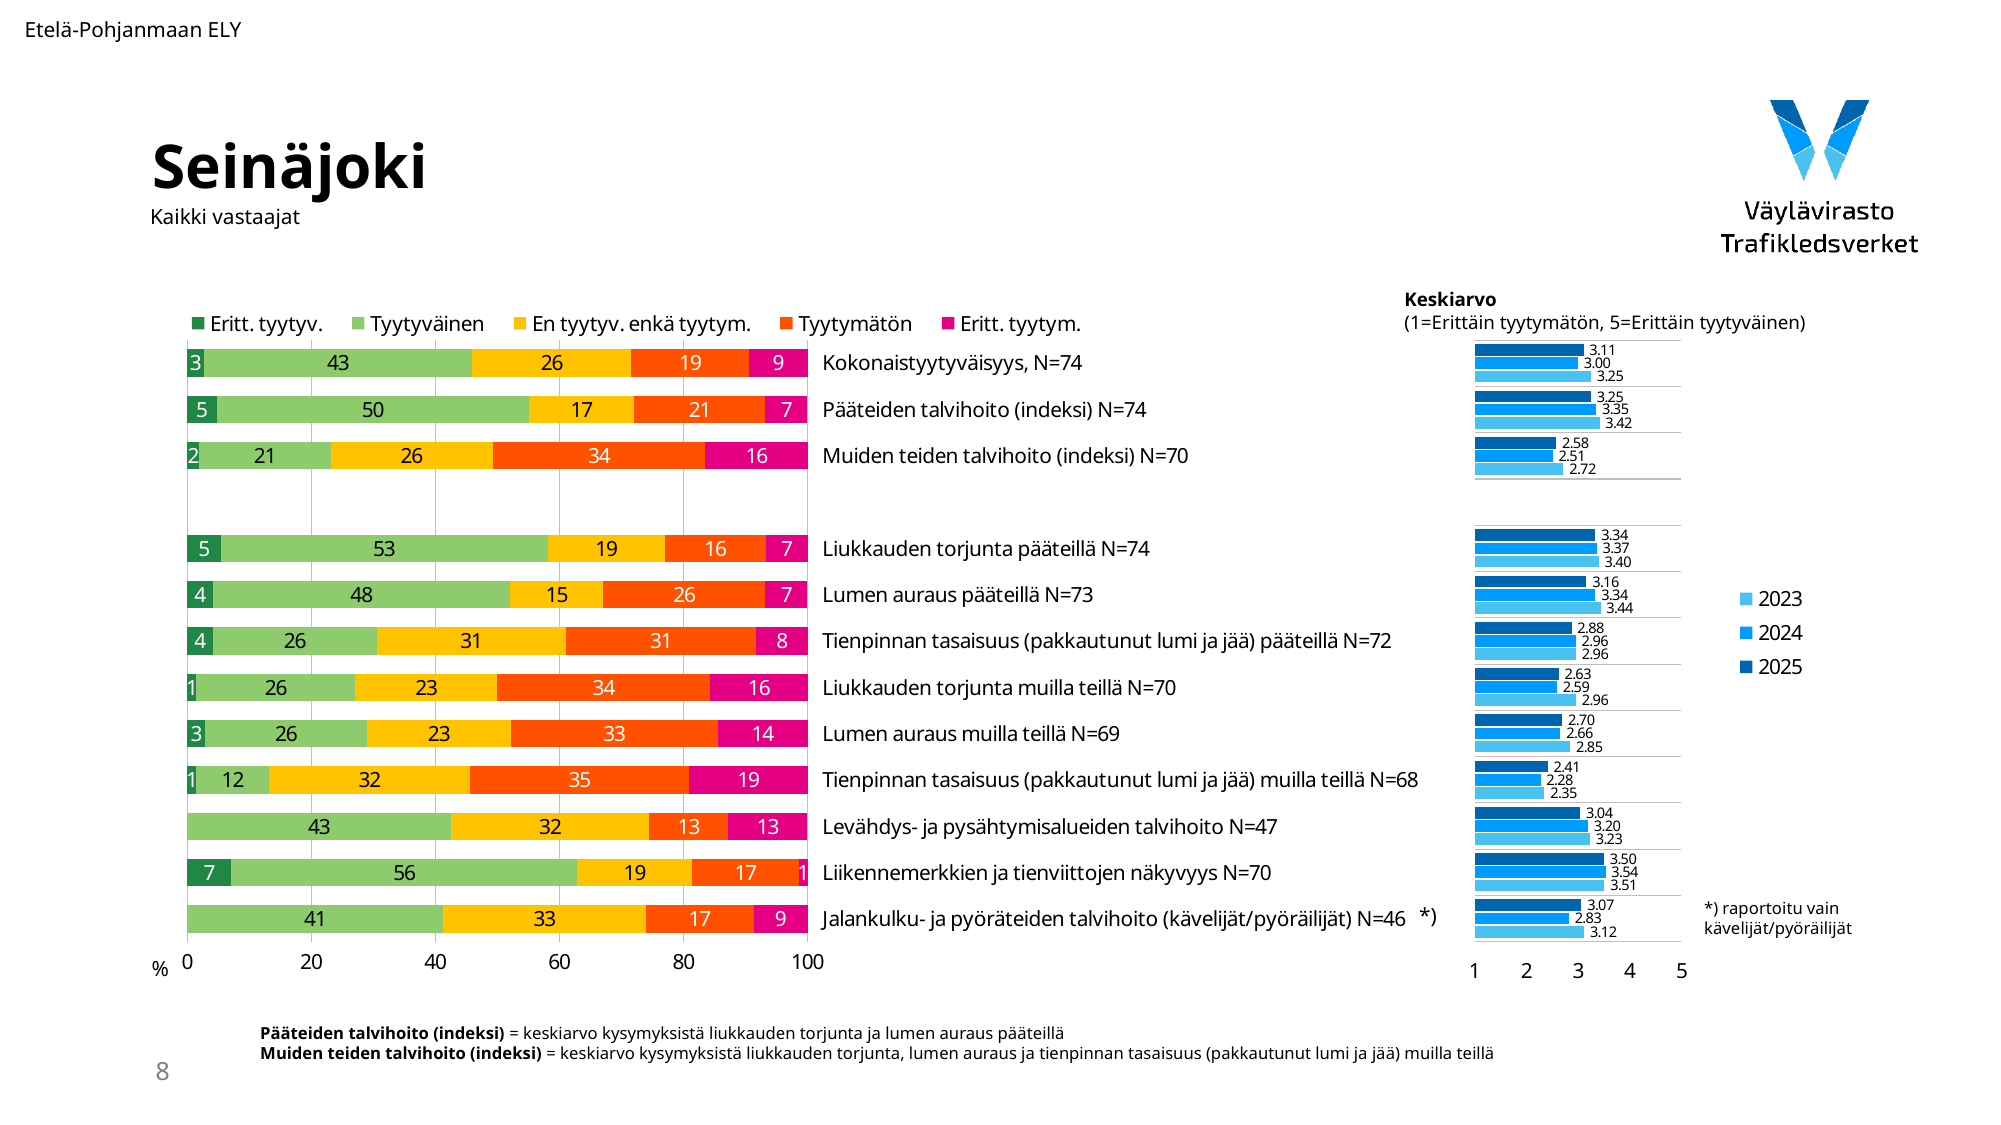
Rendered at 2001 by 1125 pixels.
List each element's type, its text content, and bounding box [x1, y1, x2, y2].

text_box Pääteiden talvihoito (indeksi) = keskiarvo kysymyksistä liukkauden torjunta ja lumen auraus pääteillä Muiden teiden talvihoito (indeksi) = keskiarvo kysymyksistä liukkauden torjunta, lumen auraus ja tienpinnan tasaisuus (pakkautunut lumi ja jää) muilla teillä [245, 1015, 1520, 1094]
text_box % [136, 948, 184, 989]
chart [168, 281, 1822, 985]
footer [0, 1042, 675, 1103]
title Seinäjoki [137, 59, 1555, 278]
text_box *) raportoitu vain kävelijät/pyöräilijät [1822, 890, 1868, 945]
text_box Keskiarvo (1=Erittäin tyytymätön, 5=Erittäin tyytyväinen) [1389, 280, 1826, 341]
picture [1682, 62, 1958, 292]
text_box Etelä-Pohjanmaan ELY [9, 9, 257, 50]
text_box Kaikki vastaajat [135, 196, 315, 237]
